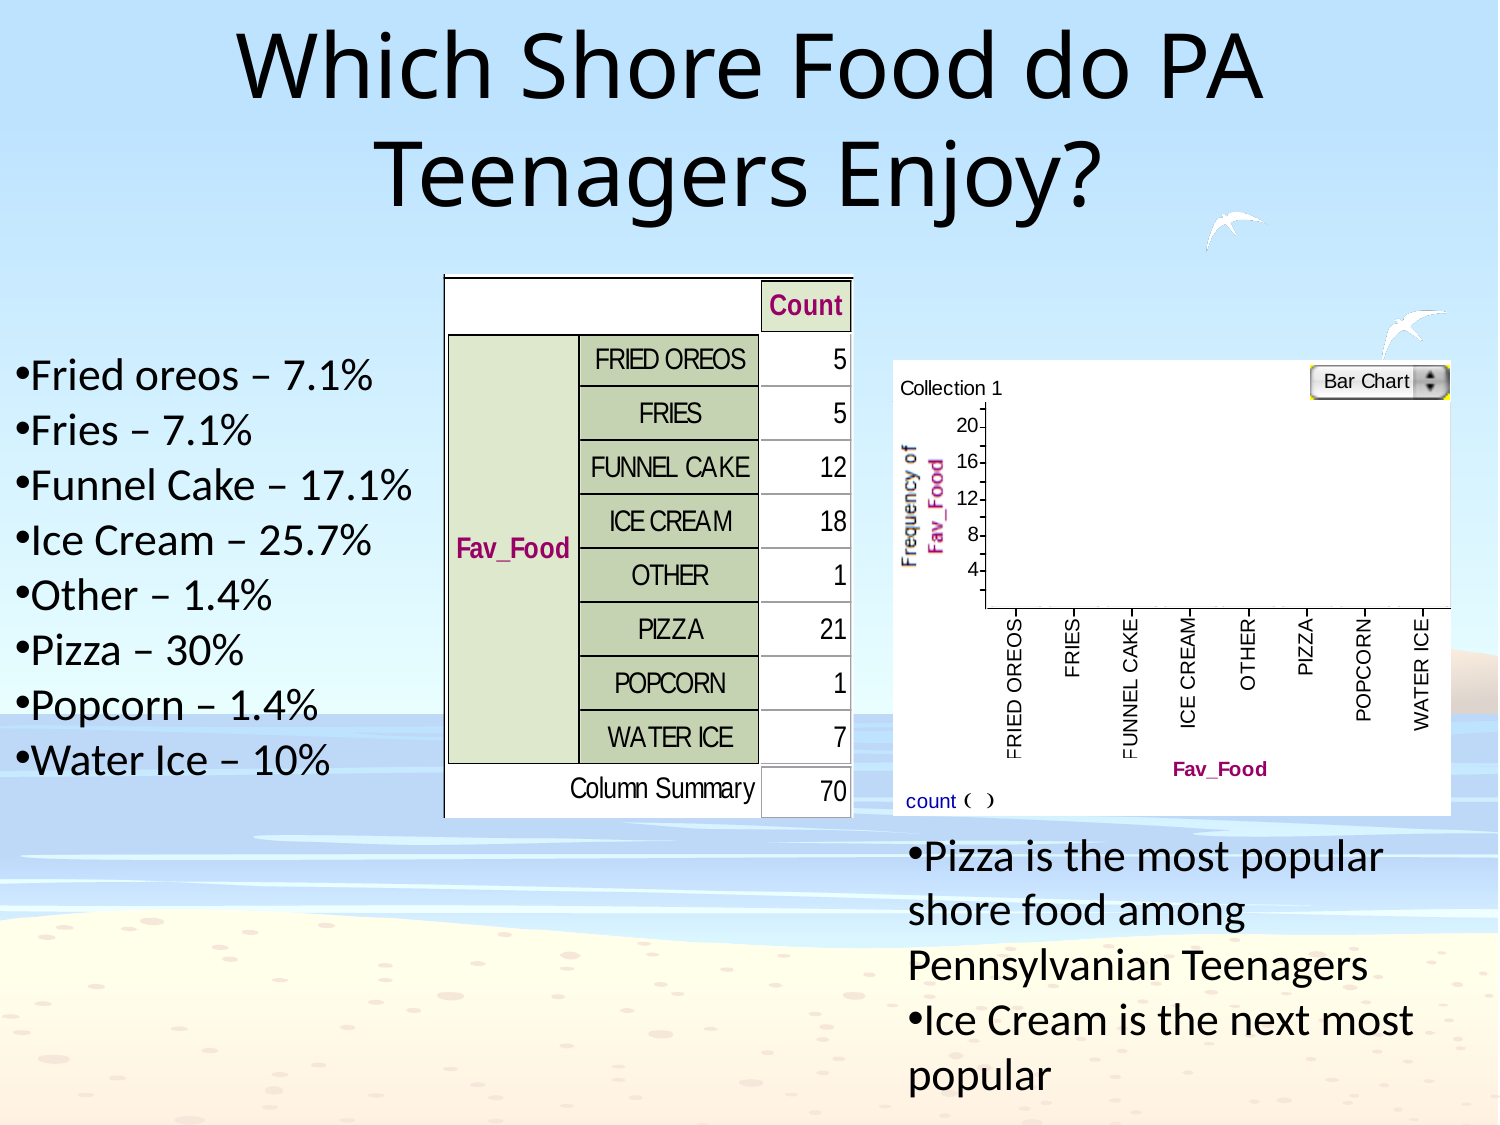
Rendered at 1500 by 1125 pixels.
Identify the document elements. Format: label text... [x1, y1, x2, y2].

text_box Fried oreos – 7.1% Fries – 7.1% Funnel Cake – 17.1% Ice Cream – 25.7% Other – 1.4% Pizza – 30% Popcorn – 1.4% Water Ice – 10% [0, 337, 438, 792]
title Which Shore Food do PA Teenagers Enjoy? [0, 0, 1500, 233]
picture [892, 233, 1454, 818]
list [443, 274, 854, 818]
text_box Pizza is the most popular shore food among Pennsylvanian Teenagers Ice Cream is the next most popular [892, 817, 1500, 1108]
